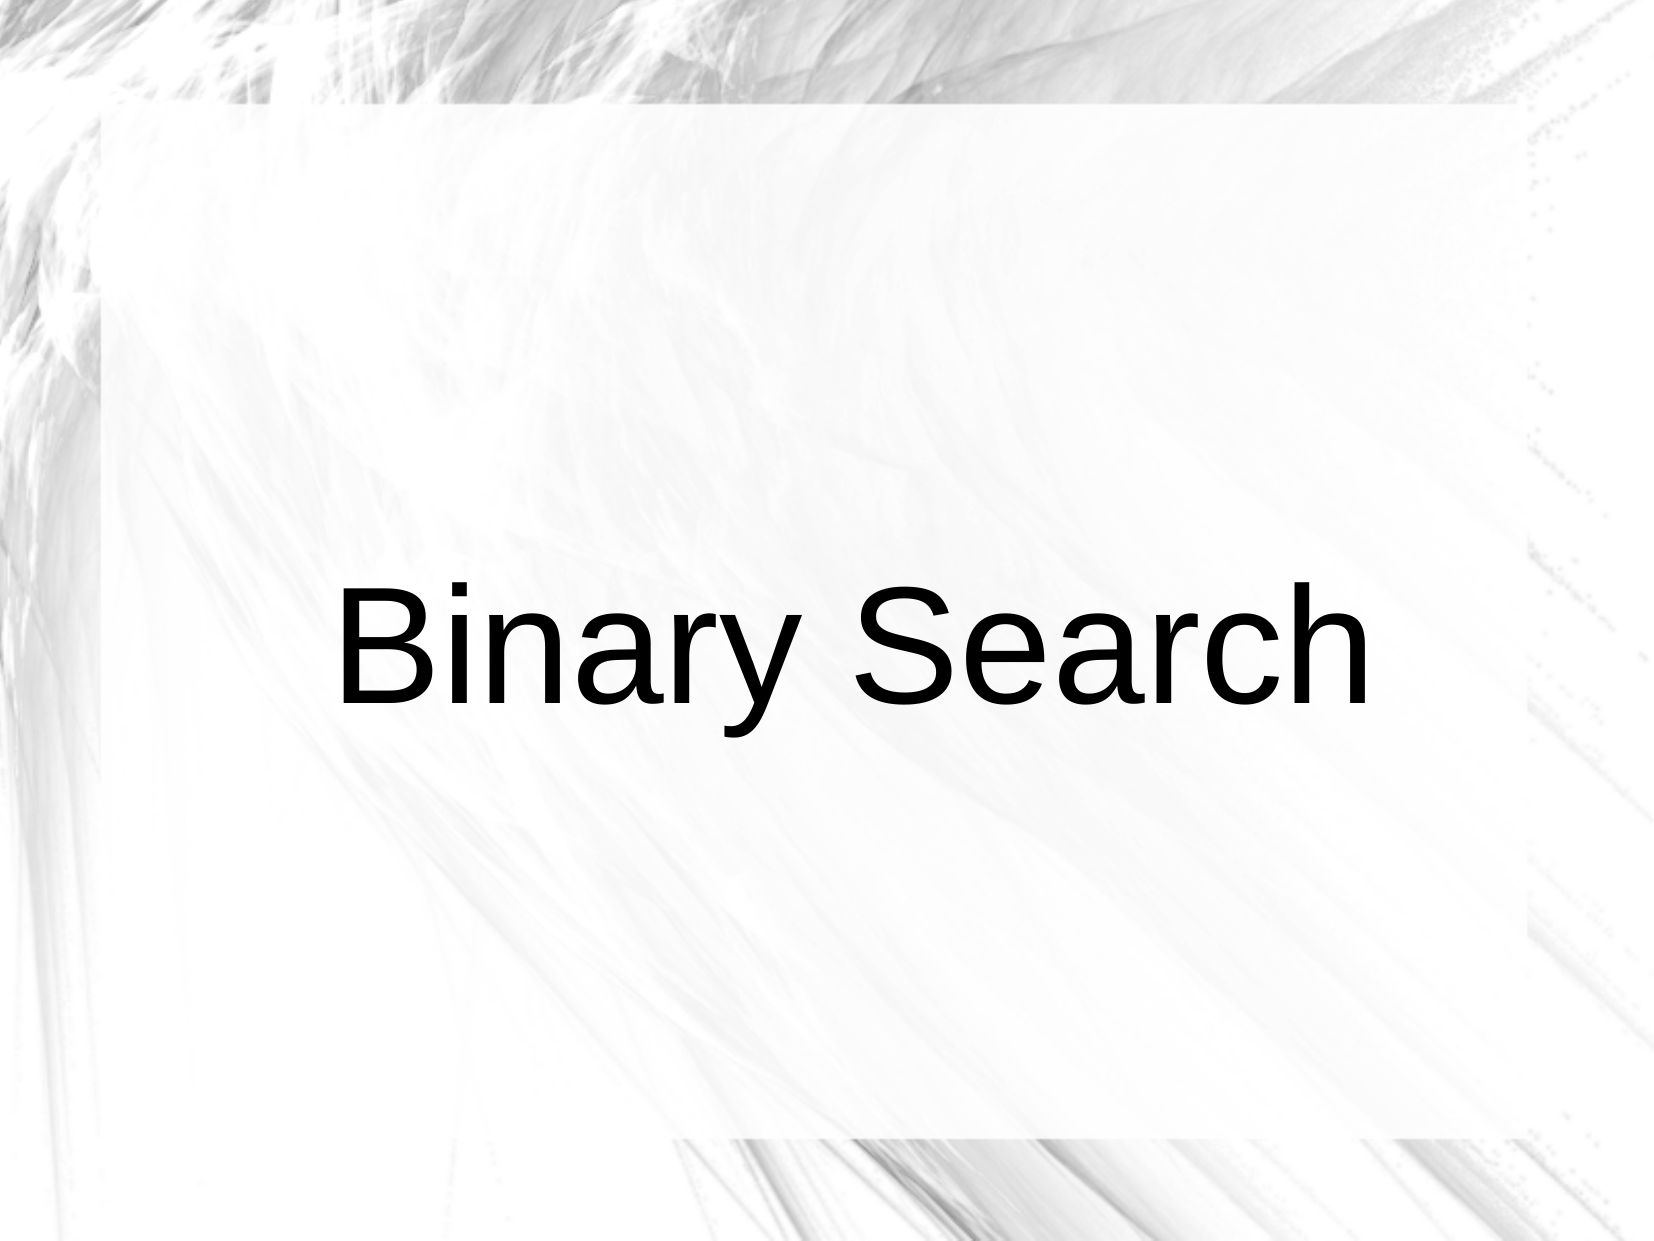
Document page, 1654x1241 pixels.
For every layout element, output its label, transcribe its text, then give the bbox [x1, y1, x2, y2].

picture [0, 0, 1654, 1241]
list Binary Search [118, 319, 1571, 1109]
